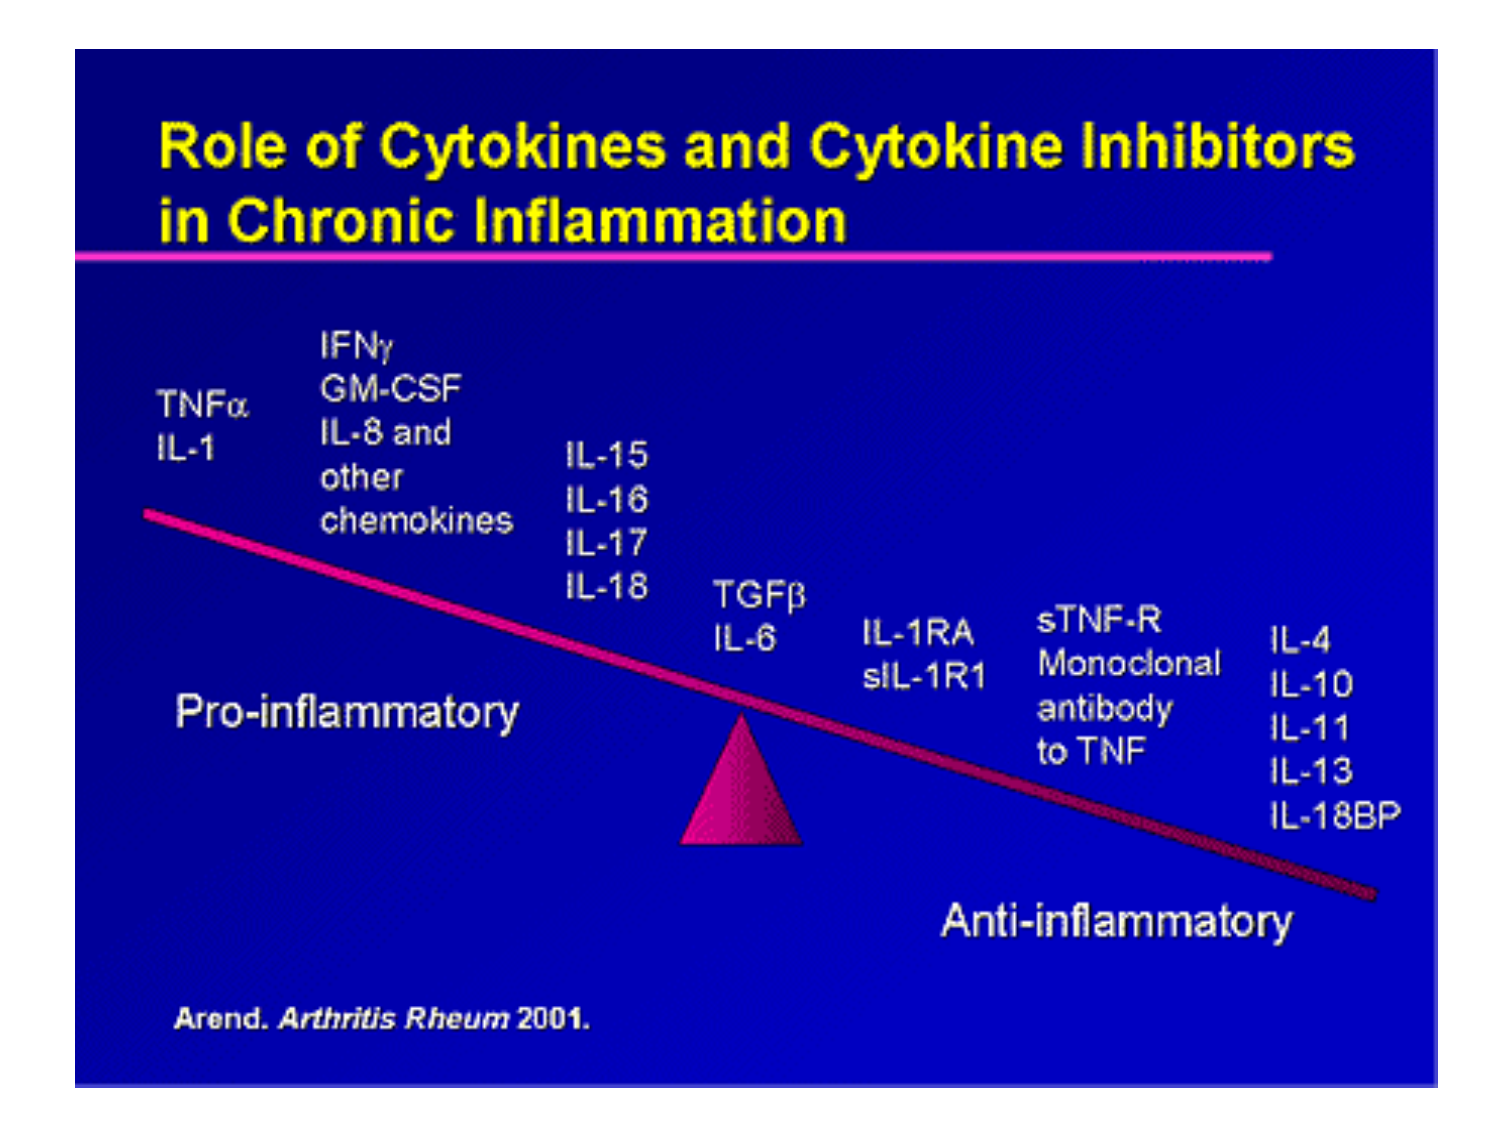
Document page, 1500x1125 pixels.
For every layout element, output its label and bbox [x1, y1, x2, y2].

picture [74, 49, 1438, 1088]
